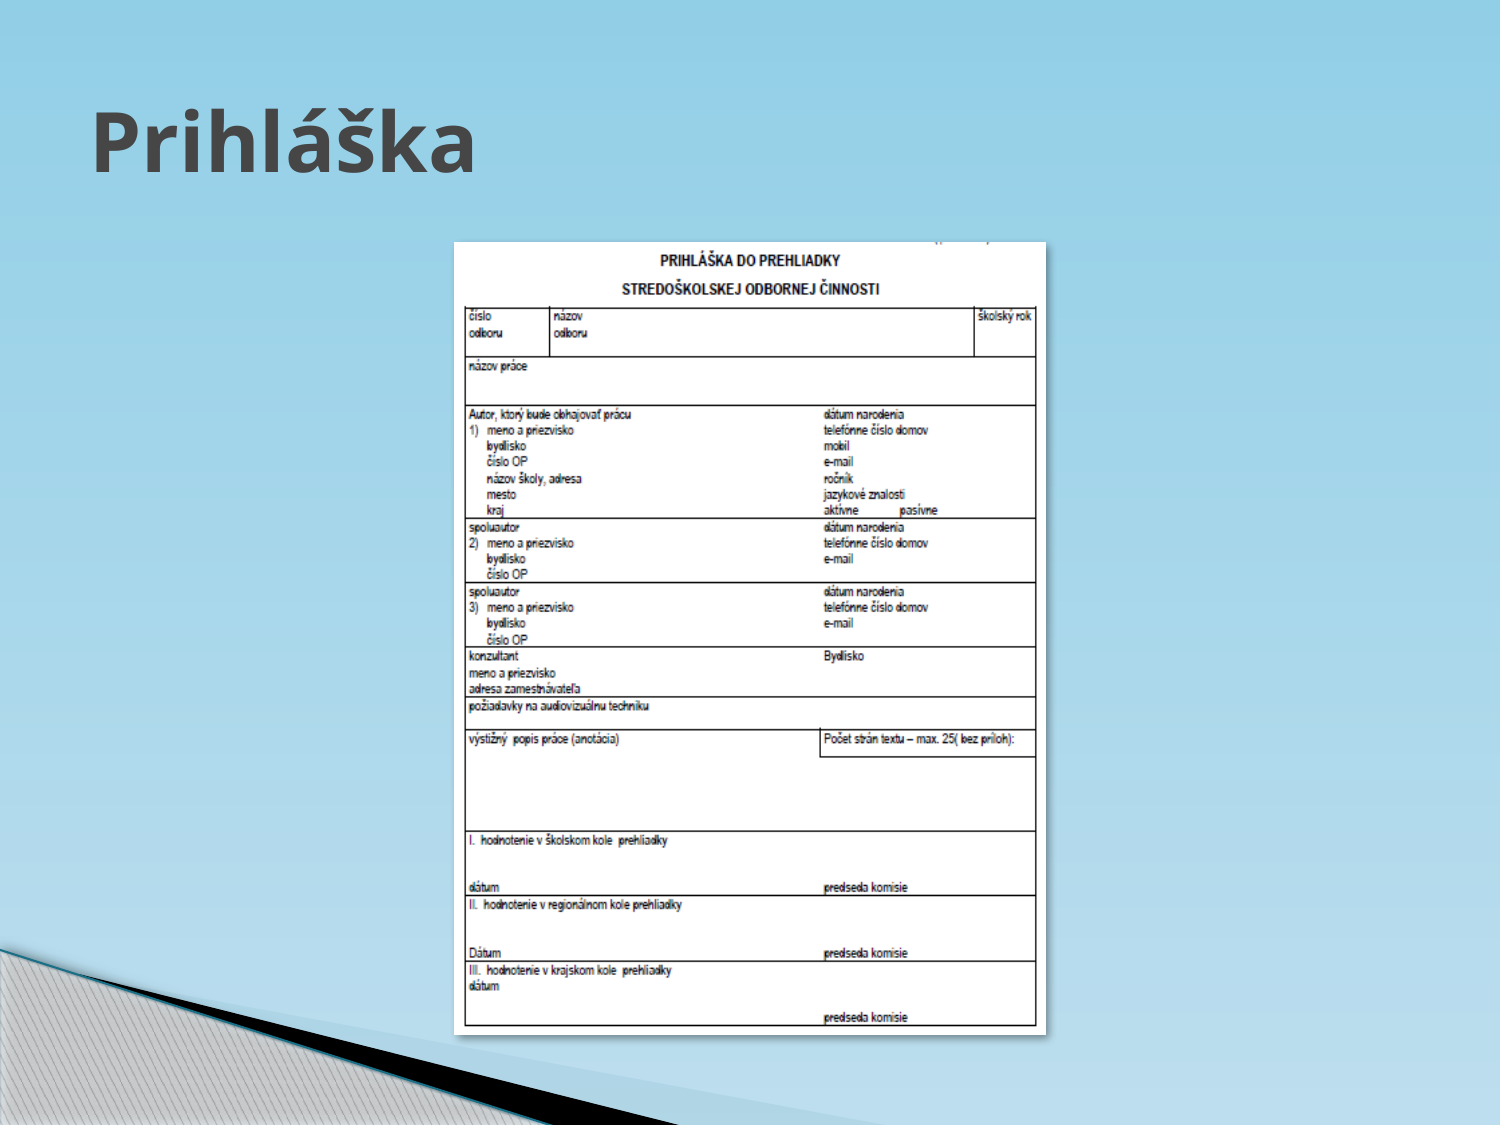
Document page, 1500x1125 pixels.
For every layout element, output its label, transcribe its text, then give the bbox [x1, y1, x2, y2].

title Prihláška [75, 45, 1425, 233]
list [457, 245, 1045, 1034]
